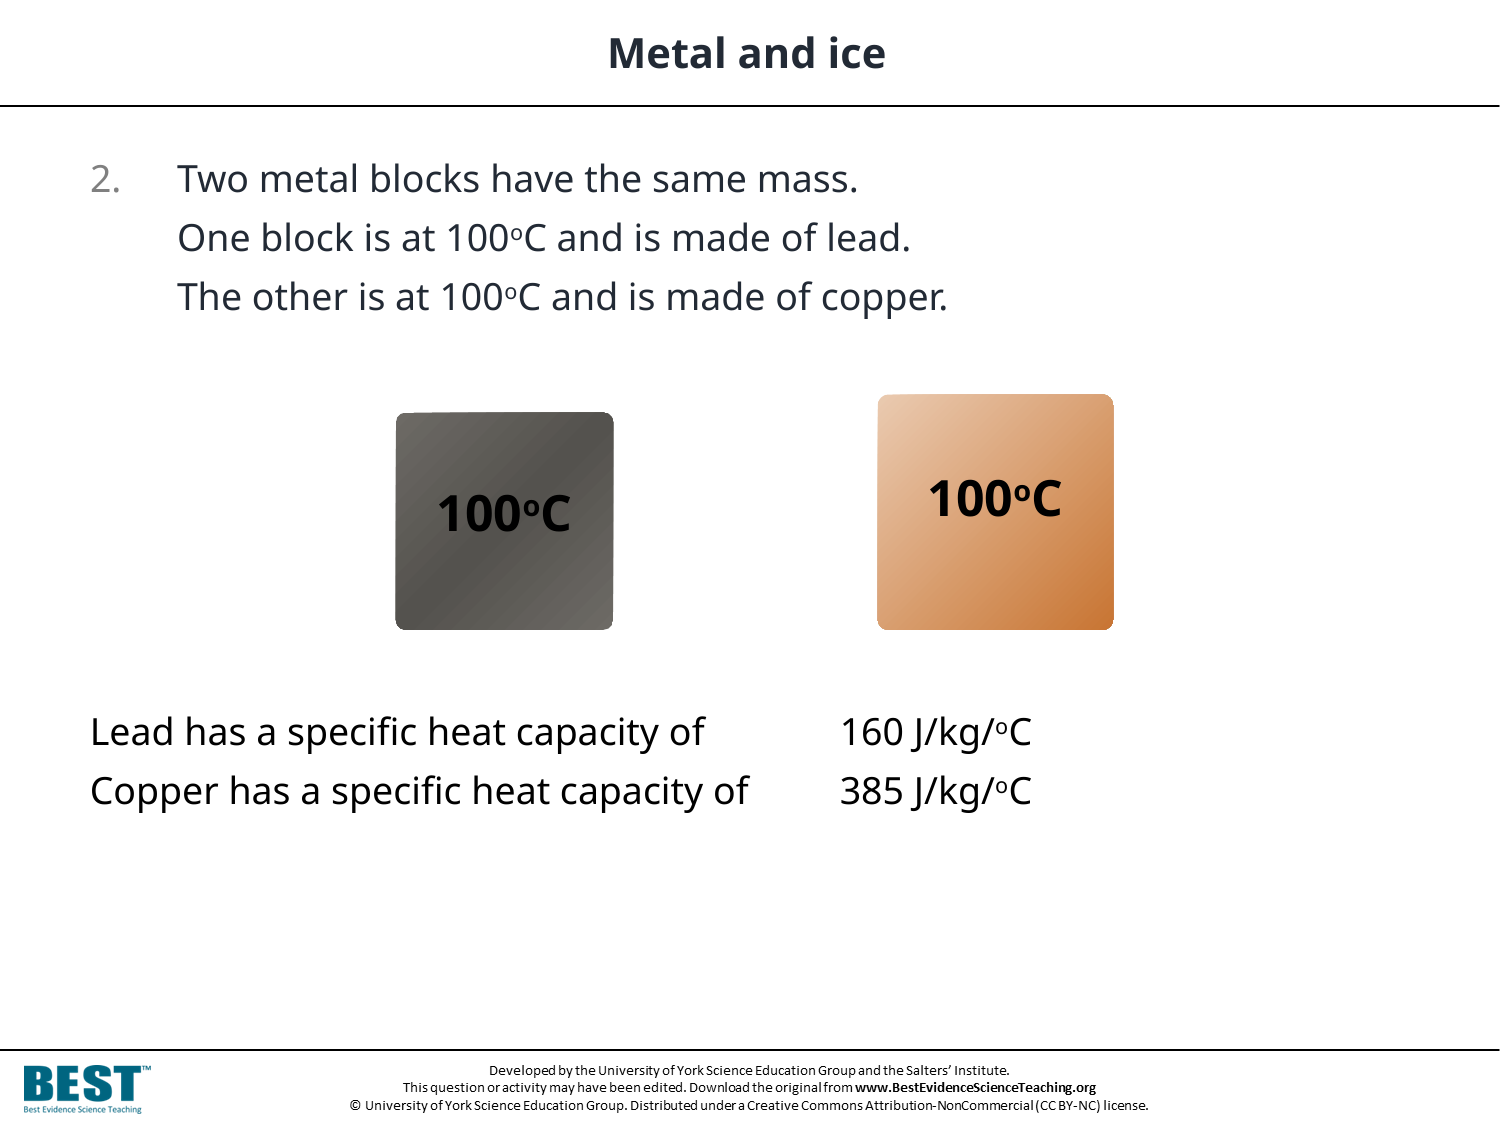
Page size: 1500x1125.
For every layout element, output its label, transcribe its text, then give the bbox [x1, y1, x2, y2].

text_box Metal and ice [23, 4, 1471, 99]
picture [0, 105, 1500, 1125]
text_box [395, 394, 1114, 630]
